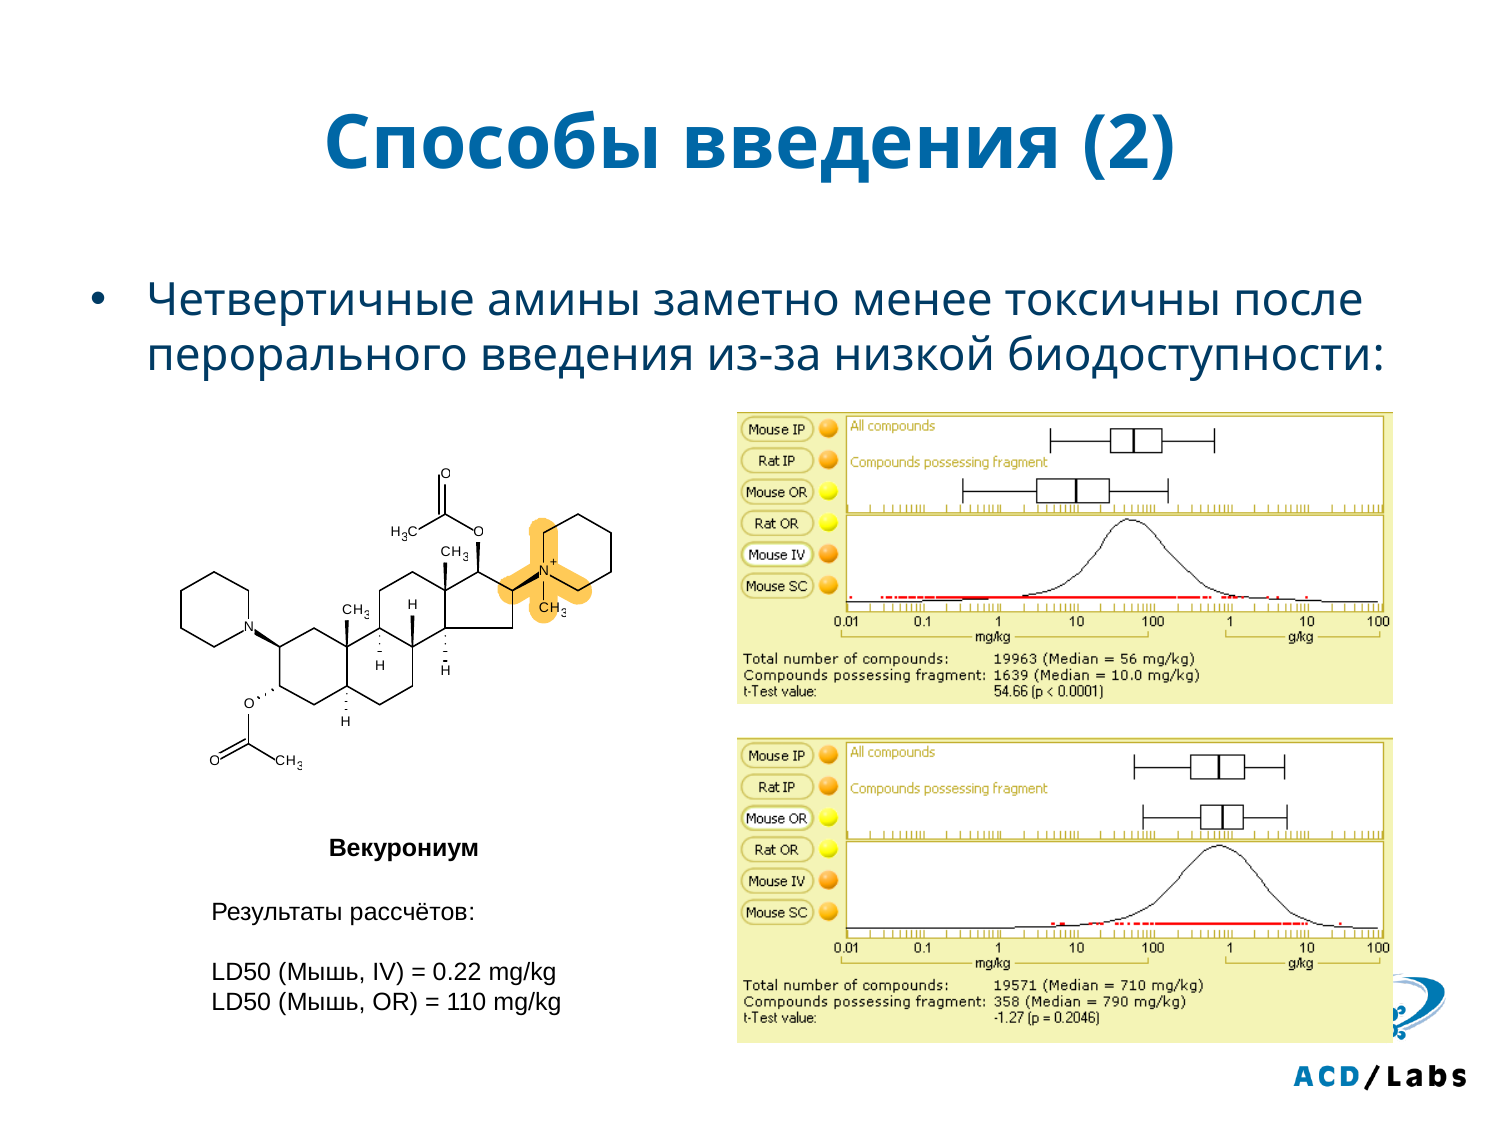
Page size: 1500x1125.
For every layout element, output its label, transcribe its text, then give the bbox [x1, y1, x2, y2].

text_box Векурониум [313, 824, 495, 869]
list Четвертичные амины заметно менее токсичны после перорального введения из-за низкой биодоступности: [74, 262, 1426, 1006]
picture [737, 737, 1471, 1101]
title Способы введения (2) [74, 44, 1426, 233]
text_box Результаты рассчётов: LD50 (Мышь, IV) = 0.22 mg/kg LD50 (Мышь, OR) = 110 mg/kg [196, 888, 577, 1023]
picture [149, 424, 643, 813]
picture [737, 412, 1393, 704]
